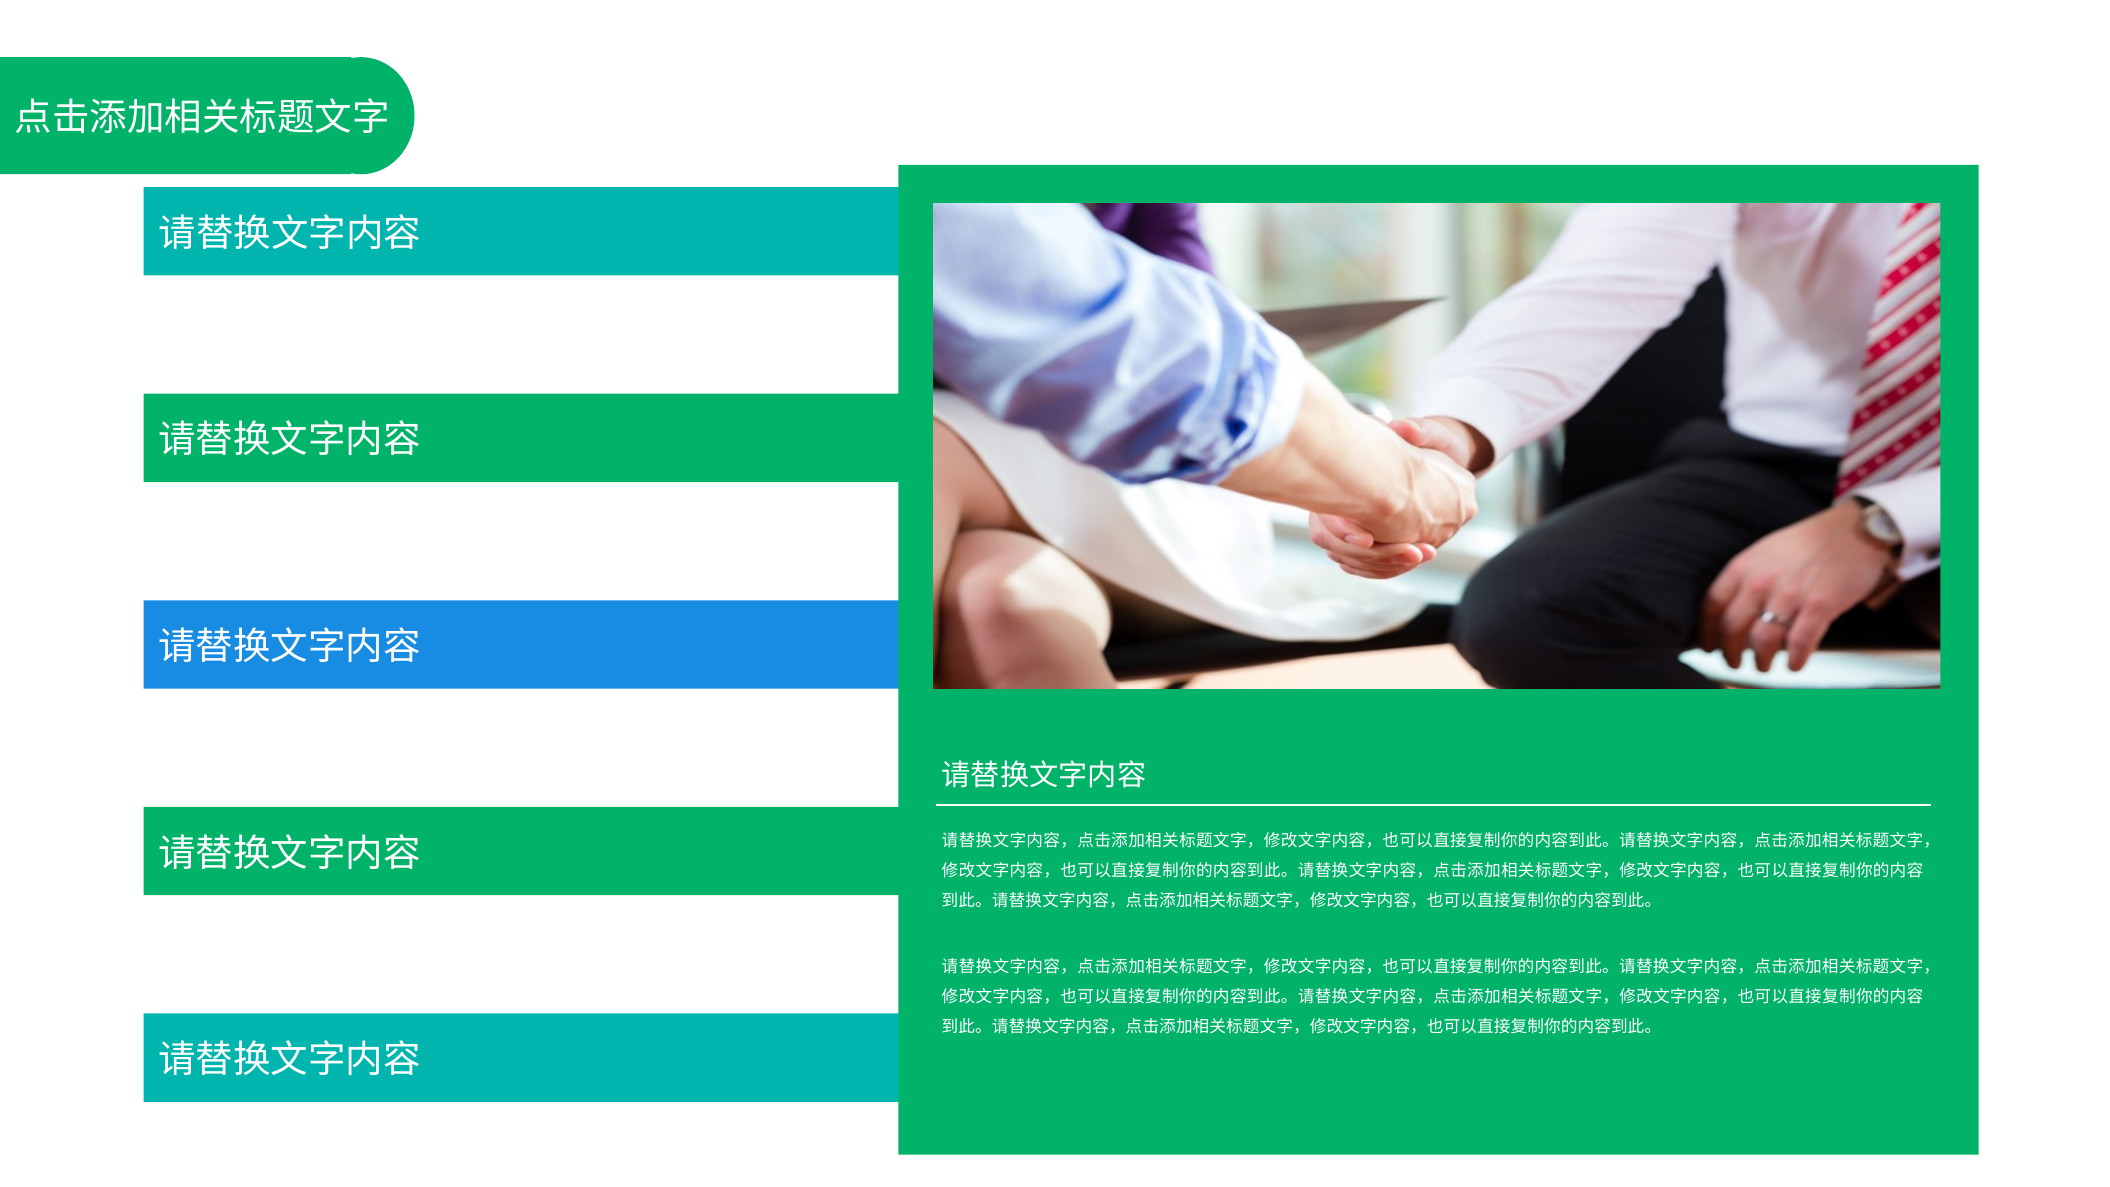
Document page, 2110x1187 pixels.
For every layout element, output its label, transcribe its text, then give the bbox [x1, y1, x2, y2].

text_box 请替换文字内容，点击添加相关标题文字，修改文字内容，也可以直接复制你的内容到此。请替换文字内容，点击添加相关标题文字，修改文字内容，也可以直接复制你的内容到此。请替换文字内容，点击添加相关标题文字，修改文字内容，也可以直接复制你的内容到此。请替换文字内容，点击添加相关标题文字，修改文字内容，也可以直接复制你的内容到此。 [925, 812, 1941, 916]
text_box [932, 202, 1942, 690]
text_box 点击添加相关标题文字 [0, 85, 415, 146]
text_box 请替换文字内容，点击添加相关标题文字，修改文字内容，也可以直接复制你的内容到此。请替换文字内容，点击添加相关标题文字，修改文字内容，也可以直接复制你的内容到此。请替换文字内容，点击添加相关标题文字，修改文字内容，也可以直接复制你的内容到此。请替换文字内容，点击添加相关标题文字，修改文字内容，也可以直接复制你的内容到此。 [925, 937, 1941, 1042]
text_box [897, 164, 1980, 1156]
text_box 请替换文字内容 [925, 748, 1231, 807]
text_box 请替换文字内容 [143, 186, 897, 276]
text_box 请替换文字内容 [143, 393, 897, 483]
text_box 请替换文字内容 [143, 806, 897, 896]
text_box 请替换文字内容 [143, 599, 897, 690]
text_box 请替换文字内容 [143, 1012, 897, 1103]
